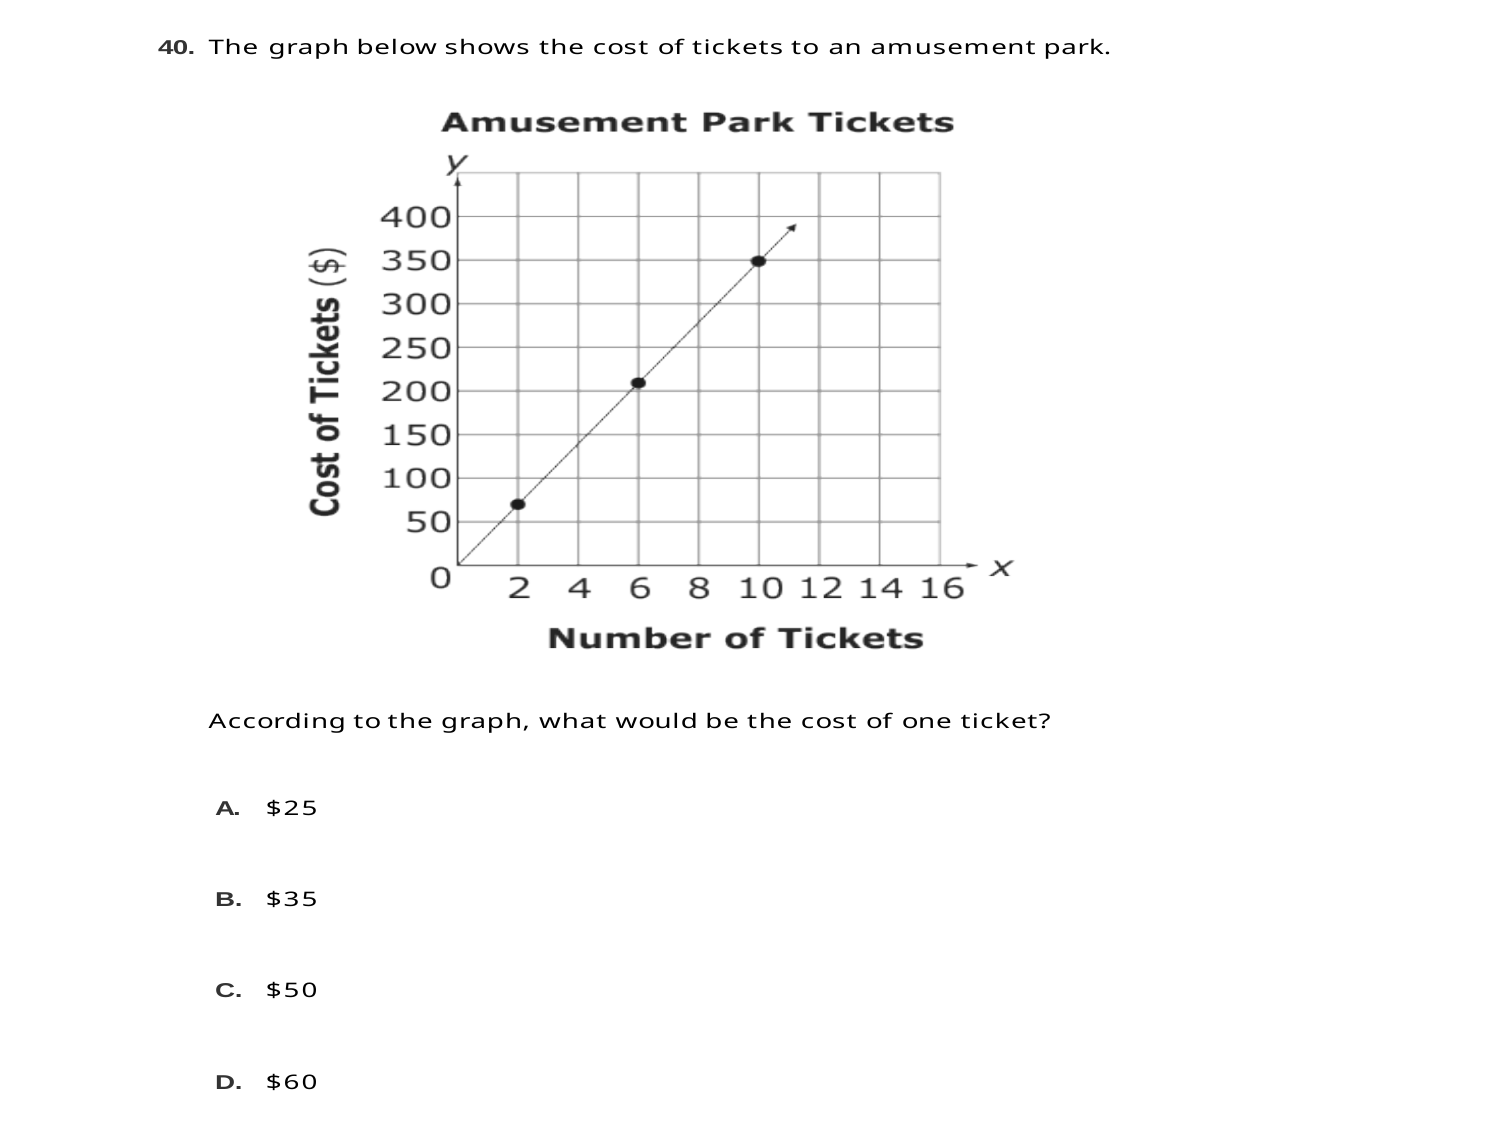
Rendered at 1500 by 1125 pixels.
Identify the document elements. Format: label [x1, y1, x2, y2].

picture [149, 24, 1438, 1125]
